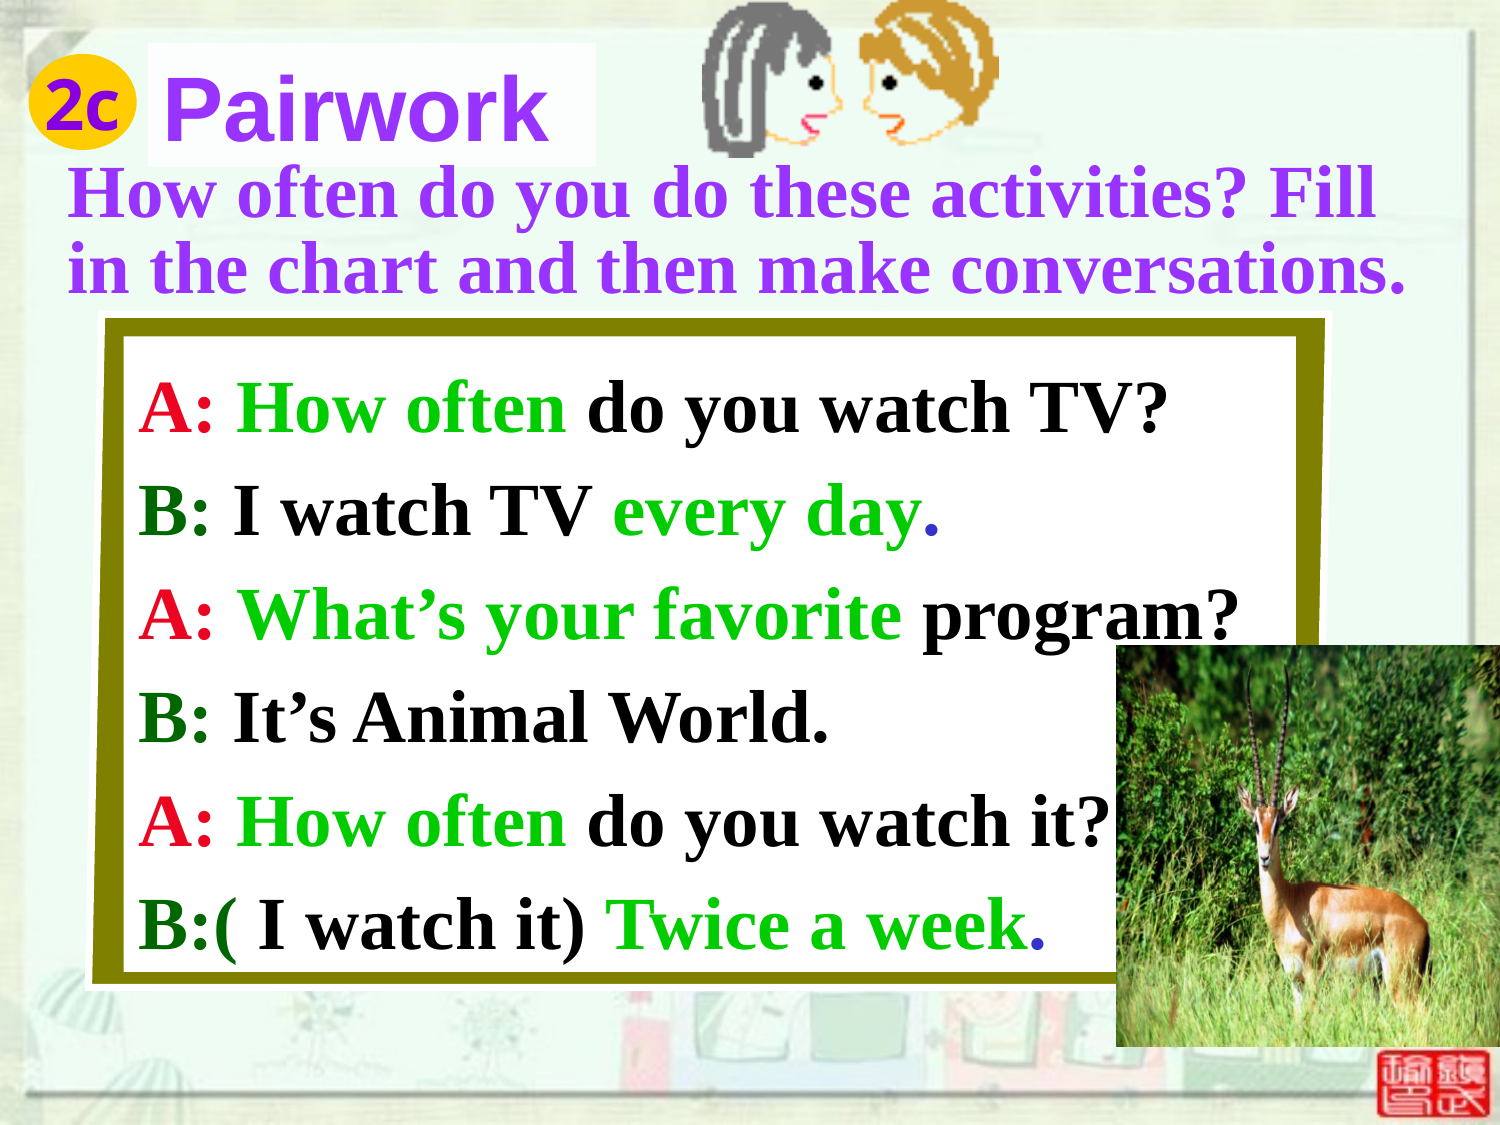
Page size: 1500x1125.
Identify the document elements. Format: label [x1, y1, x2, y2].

text_box [88, 314, 1330, 988]
picture [0, 0, 1500, 1125]
